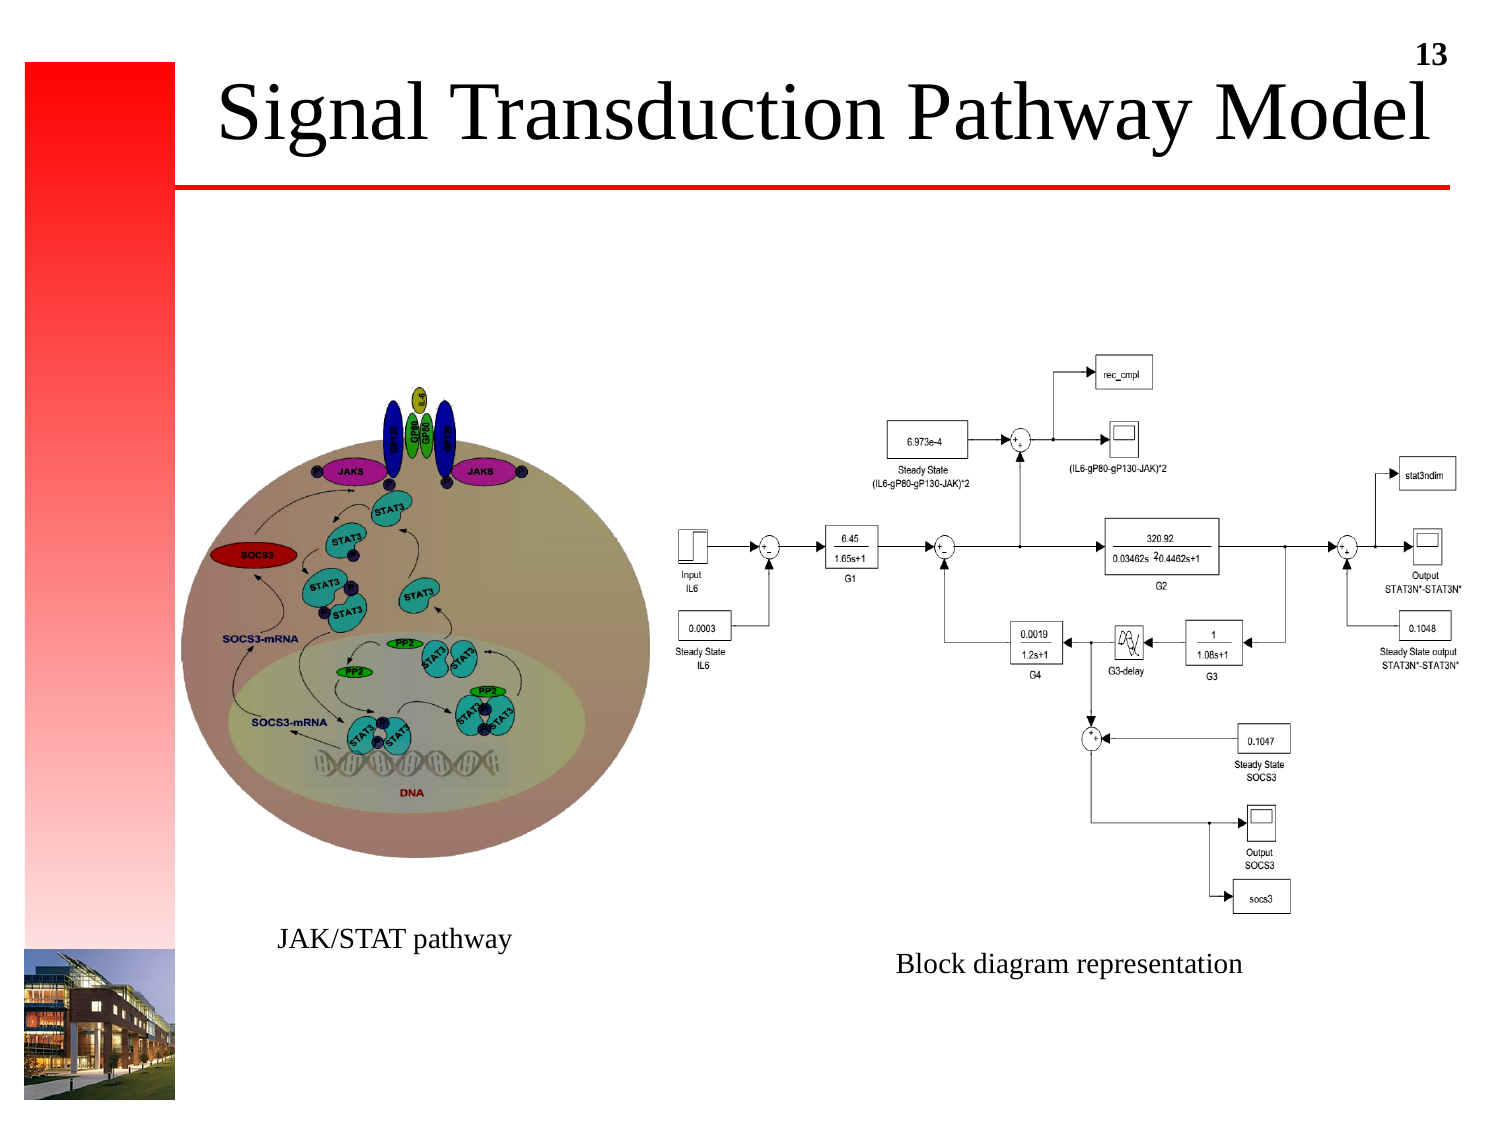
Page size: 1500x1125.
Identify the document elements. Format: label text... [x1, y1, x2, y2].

text_box JAK/STAT pathway [262, 912, 550, 963]
picture [181, 317, 1500, 928]
title Signal Transduction Pathway Model [199, 37, 1451, 176]
text_box Block diagram representation [881, 937, 1275, 988]
picture [24, 949, 175, 1100]
